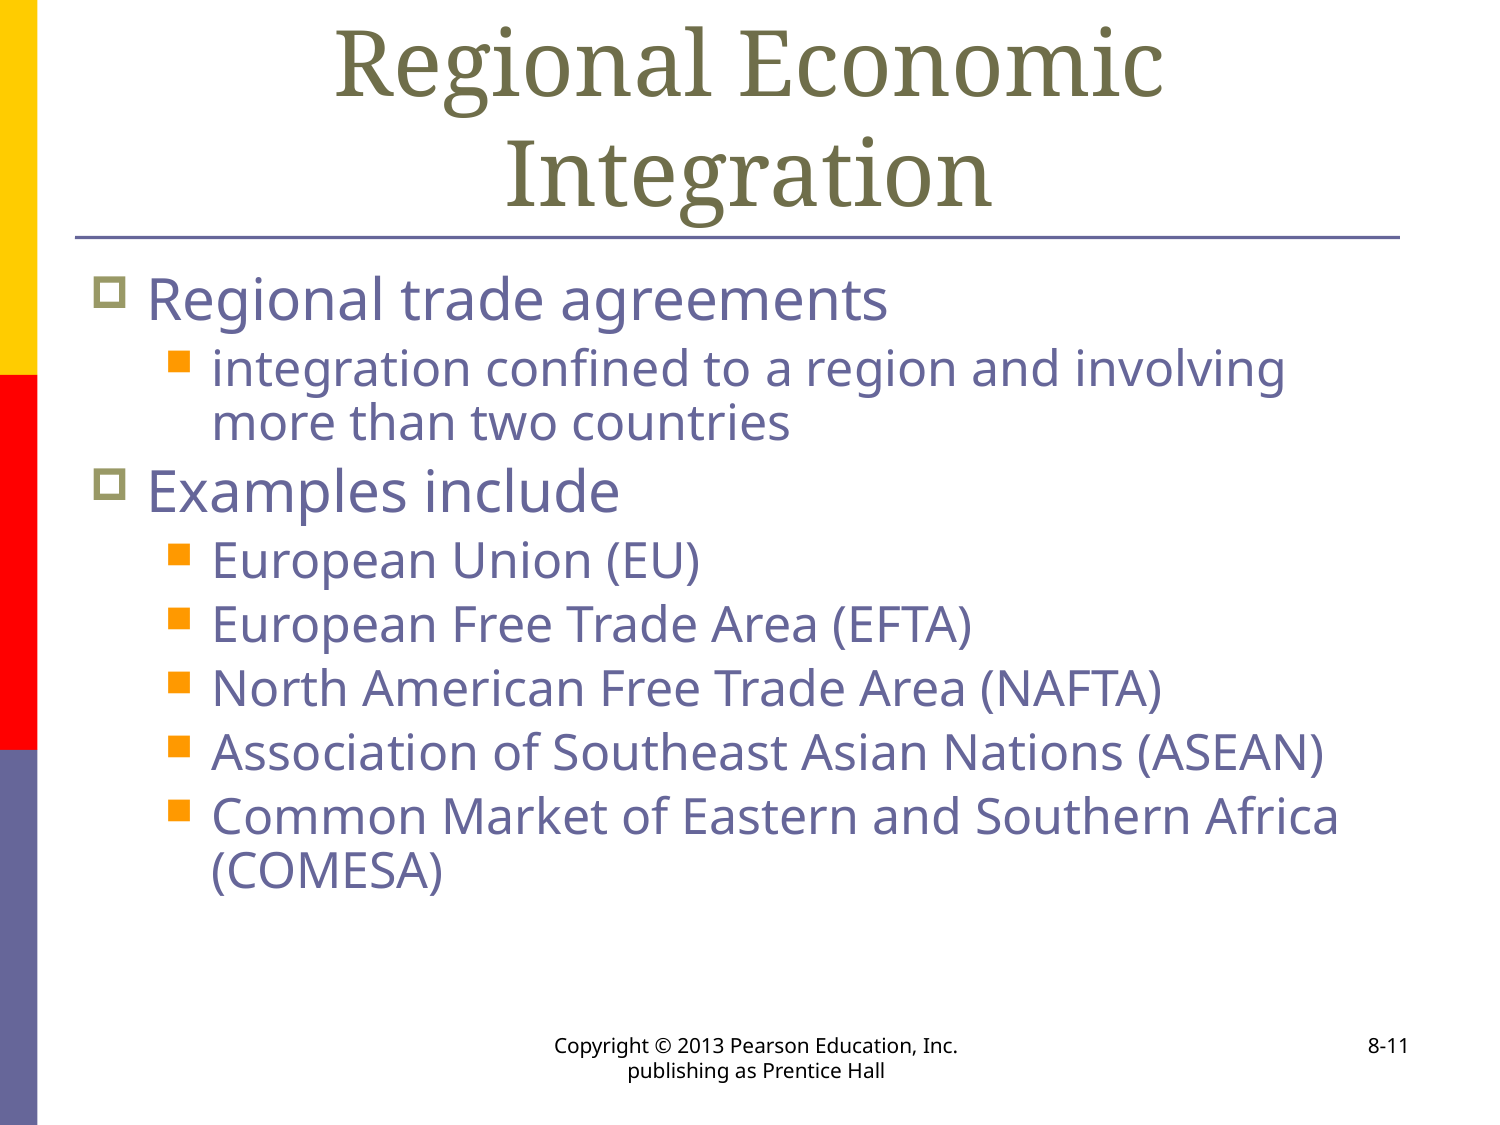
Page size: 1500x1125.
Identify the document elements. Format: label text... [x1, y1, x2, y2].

slide_number 8-11 [1074, 1025, 1425, 1100]
list Regional trade agreements integration confined to a region and involving more than two countries Examples include European Union (EU) European Free Trade Area (EFTA) North American Free Trade Area (NAFTA) Association of Southeast Asian Nations (ASEAN) Common Market of Eastern and Southern Africa (COMESA) [75, 262, 1425, 1006]
title Regional Economic Integration [75, 45, 1425, 233]
footer Copyright © 2013 Pearson Education, Inc. publishing as Prentice Hall [500, 1025, 1013, 1100]
